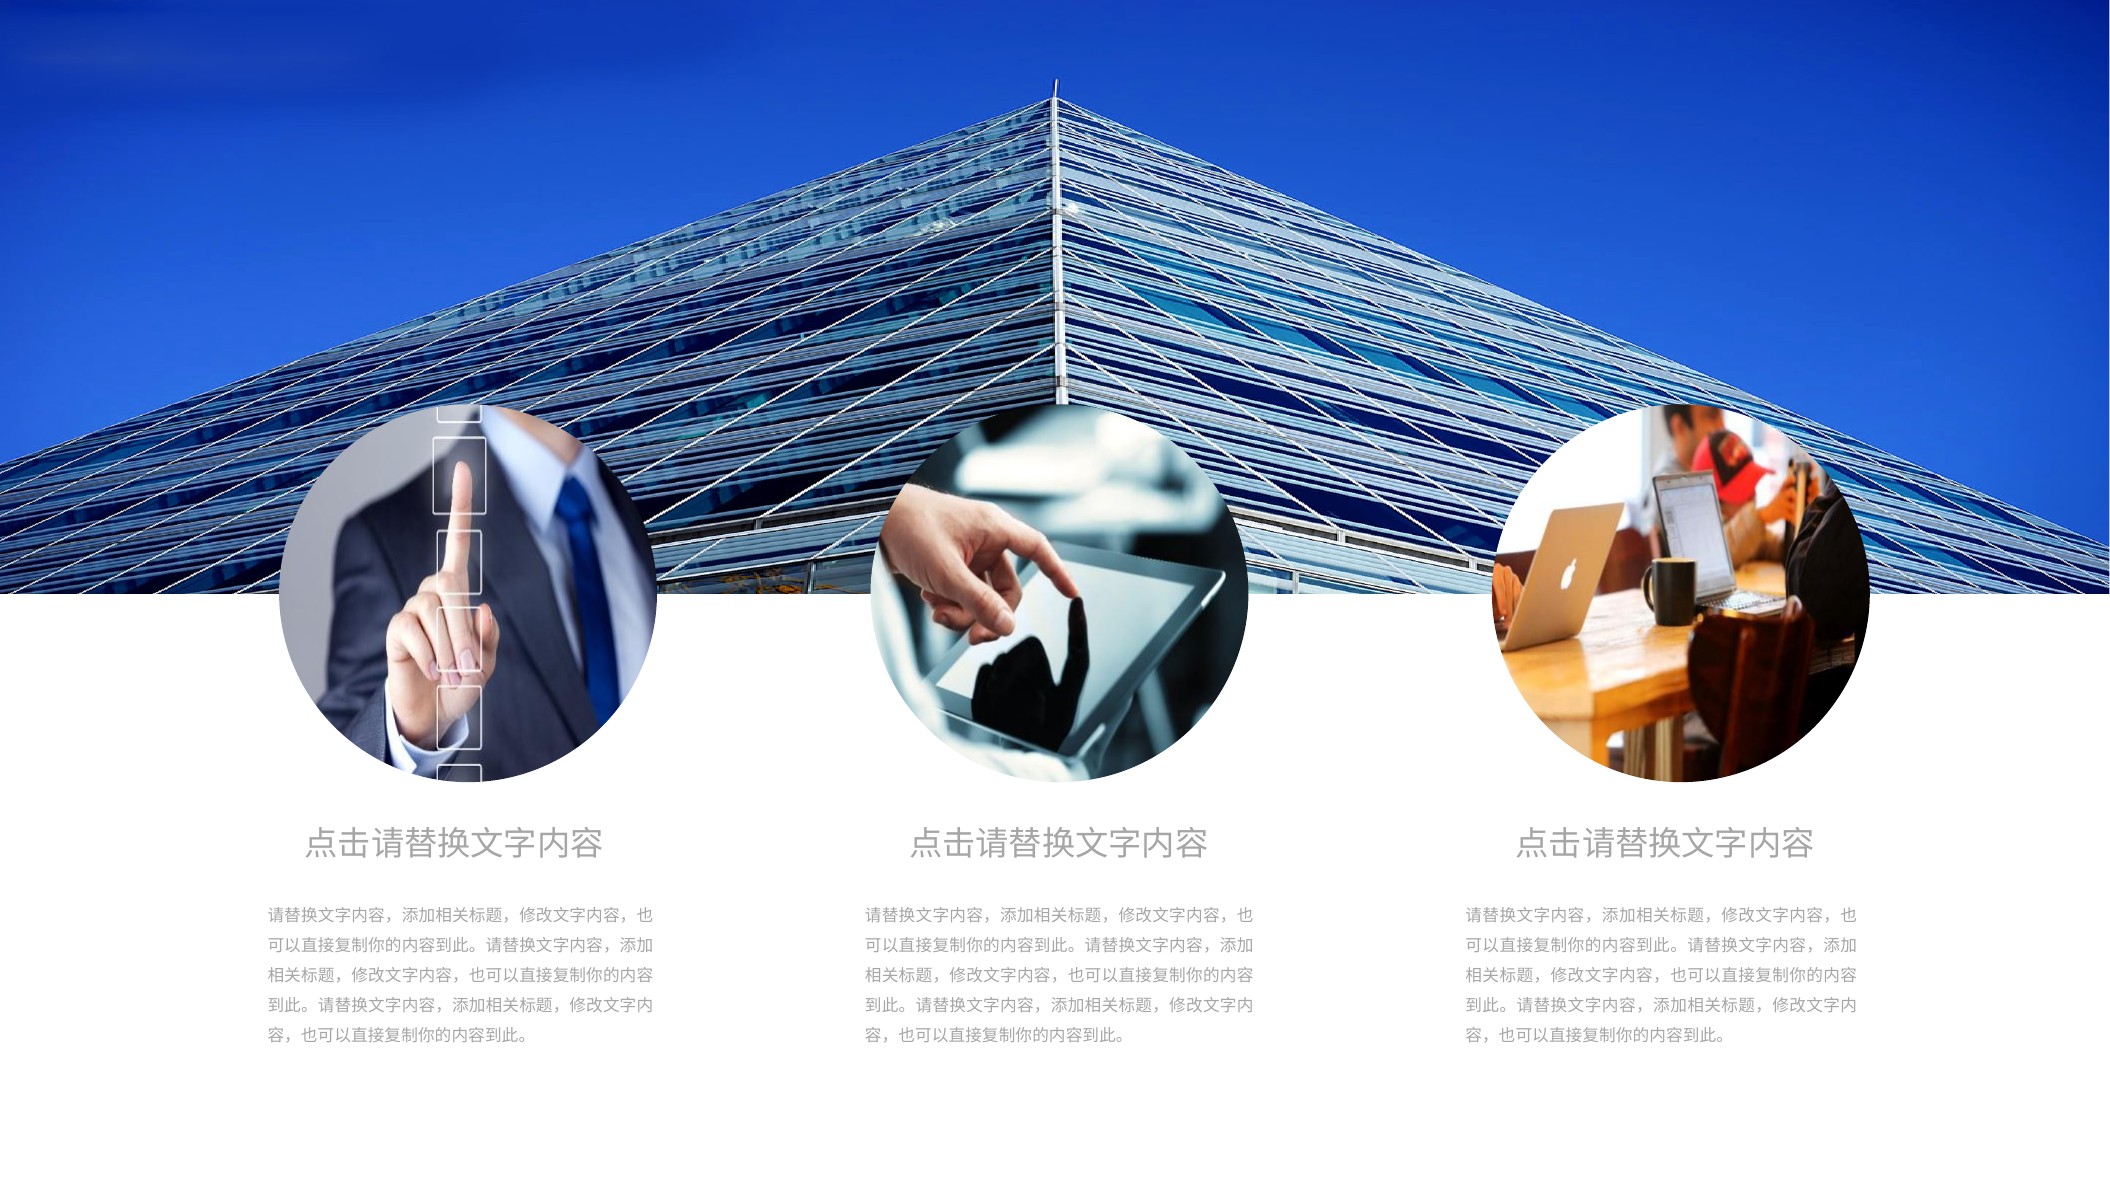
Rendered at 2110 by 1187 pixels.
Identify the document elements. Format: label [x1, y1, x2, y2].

text_box [1490, 403, 1871, 784]
text_box [0, 0, 2110, 594]
text_box [1465, 821, 1858, 1046]
text_box [278, 403, 659, 784]
text_box [267, 821, 654, 1046]
text_box [869, 403, 1250, 784]
text_box [864, 821, 1254, 1046]
